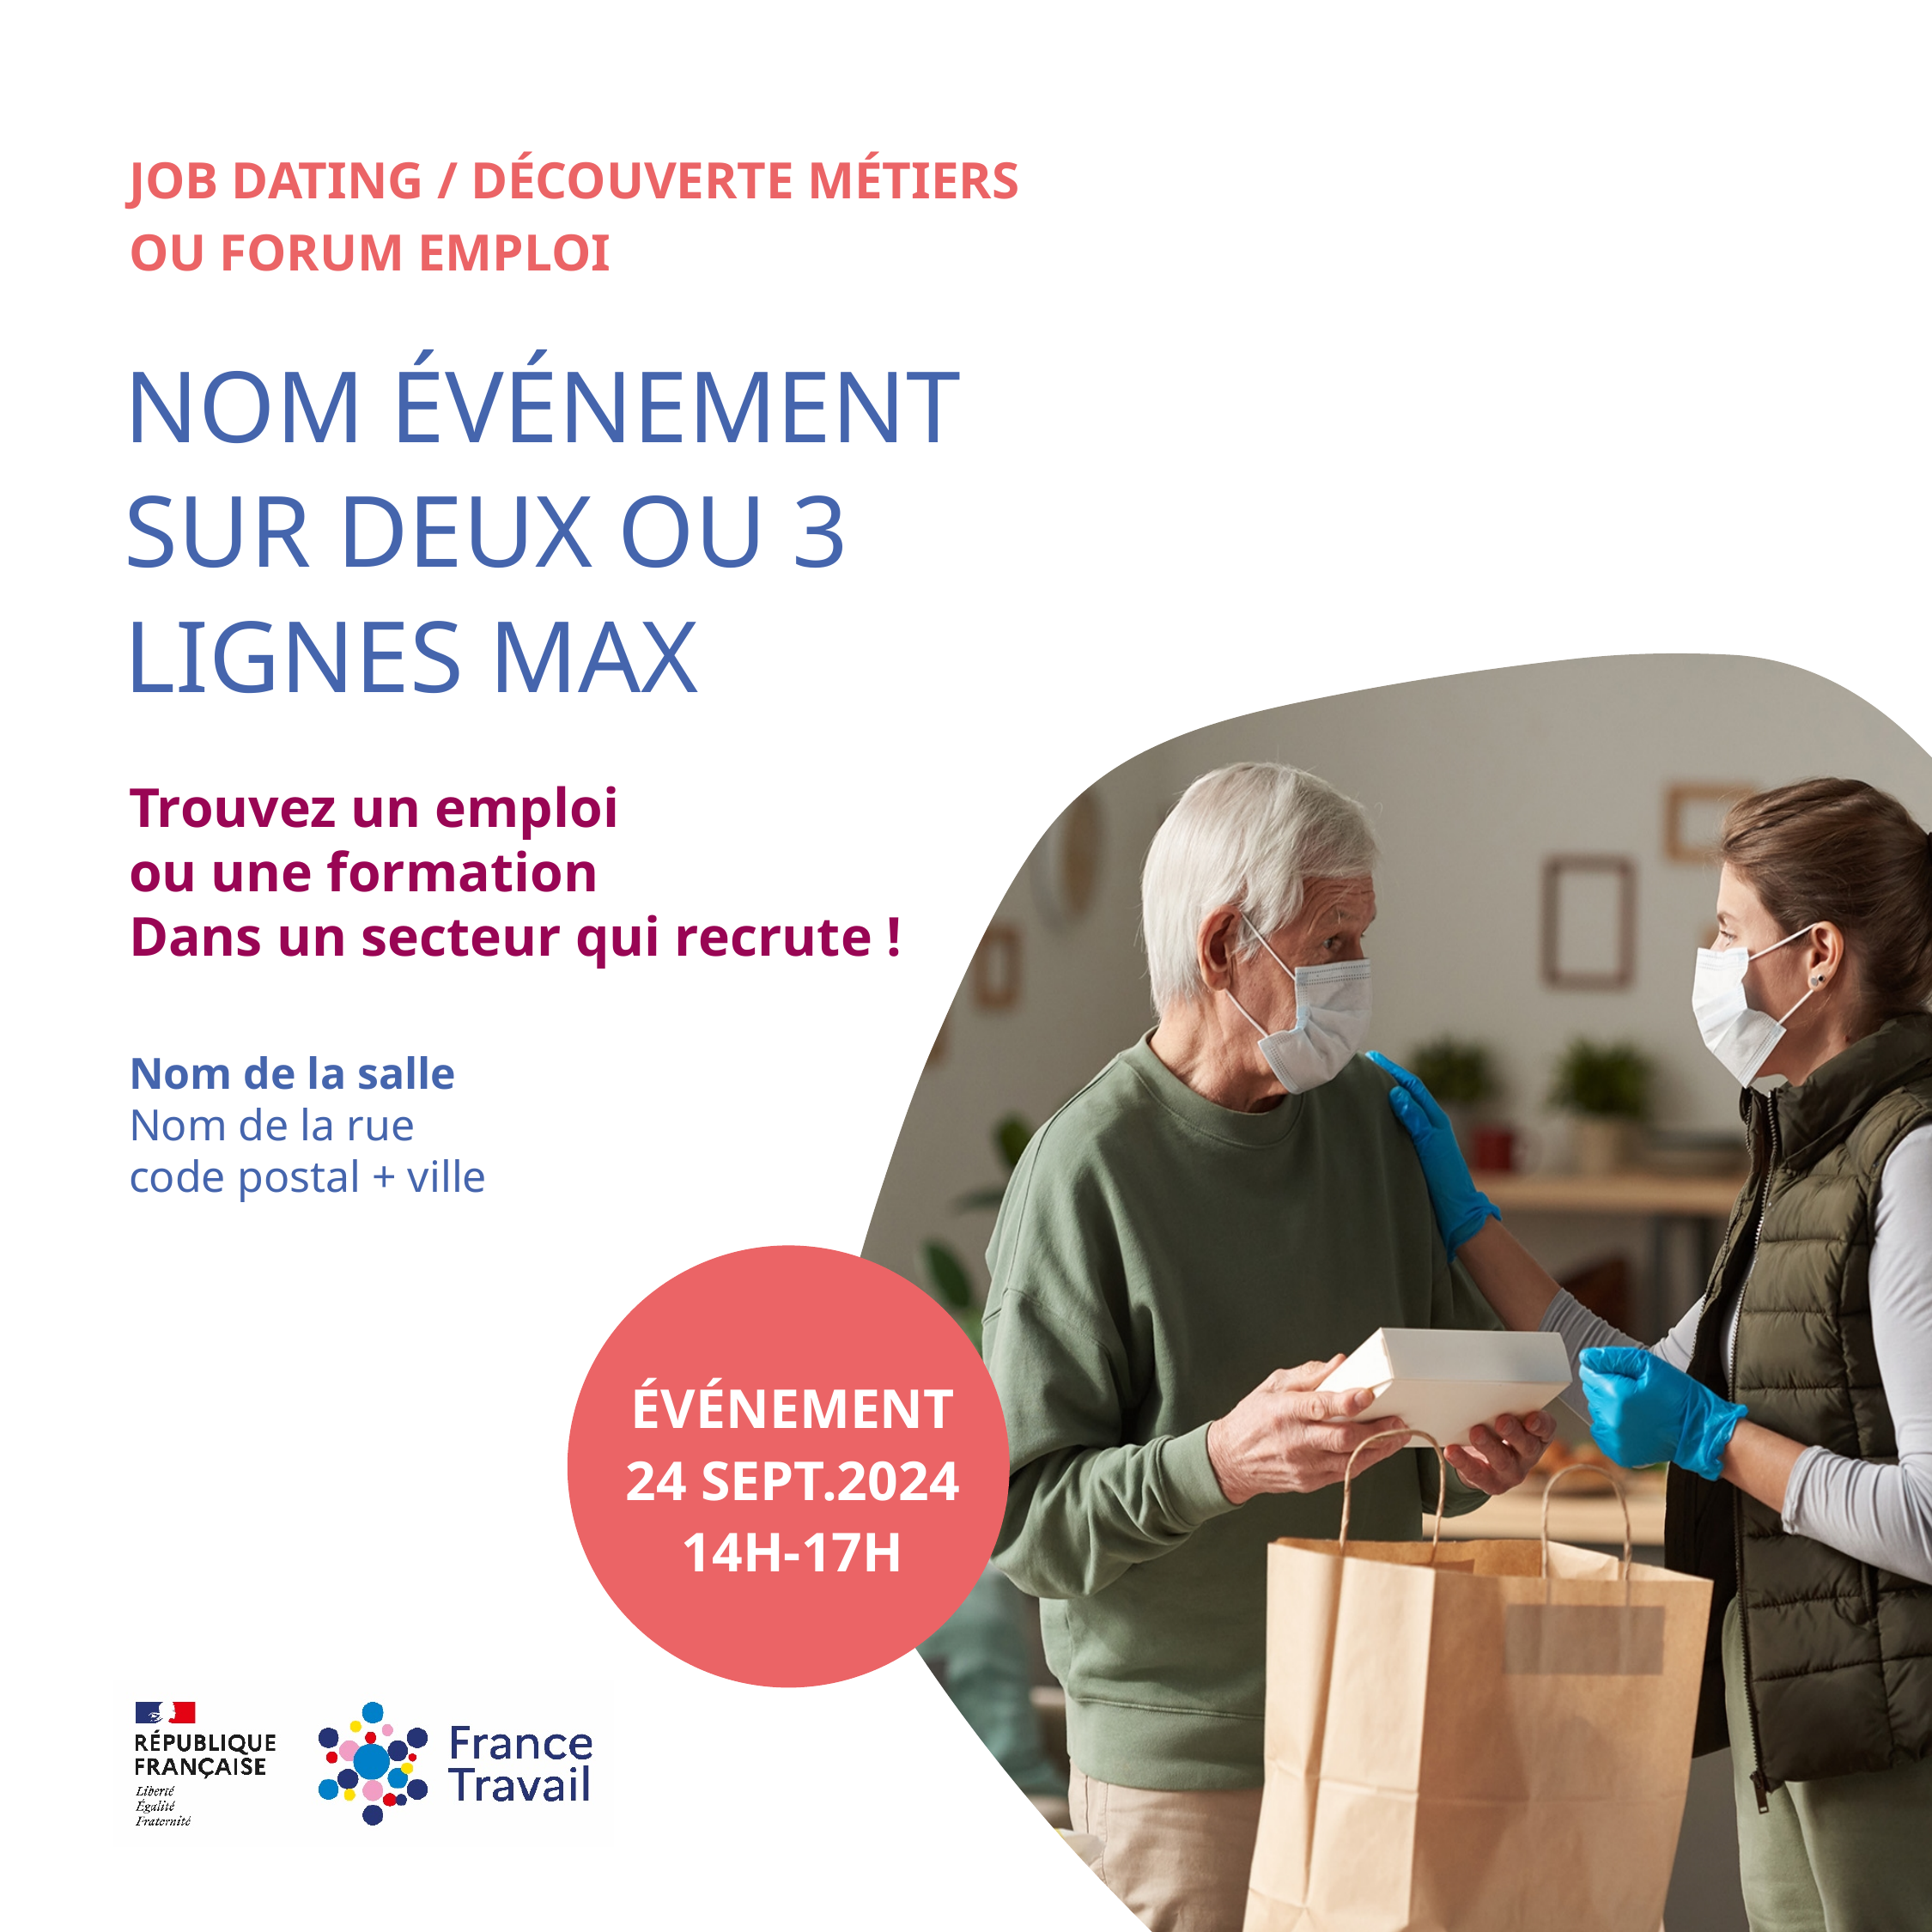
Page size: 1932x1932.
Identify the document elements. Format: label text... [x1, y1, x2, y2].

text_box Job dating / découverte métiers ou Forum emploi [116, 131, 1214, 288]
text_box Événement 24 sept.2024 14h-17h [491, 1361, 1095, 1589]
text_box [592, 1244, 984, 1361]
text_box [603, 1589, 974, 1689]
text_box Nom événement Sur deux ou 3 lignes max [111, 330, 1210, 719]
text_box Trouvez un emploi ou une formation Dans un secteur qui recrute ! [116, 767, 1165, 973]
picture [113, 1680, 614, 1847]
text_box [860, 653, 1932, 1932]
text_box Nom de la salle Nom de la rue code postal + ville [116, 1040, 1252, 1207]
